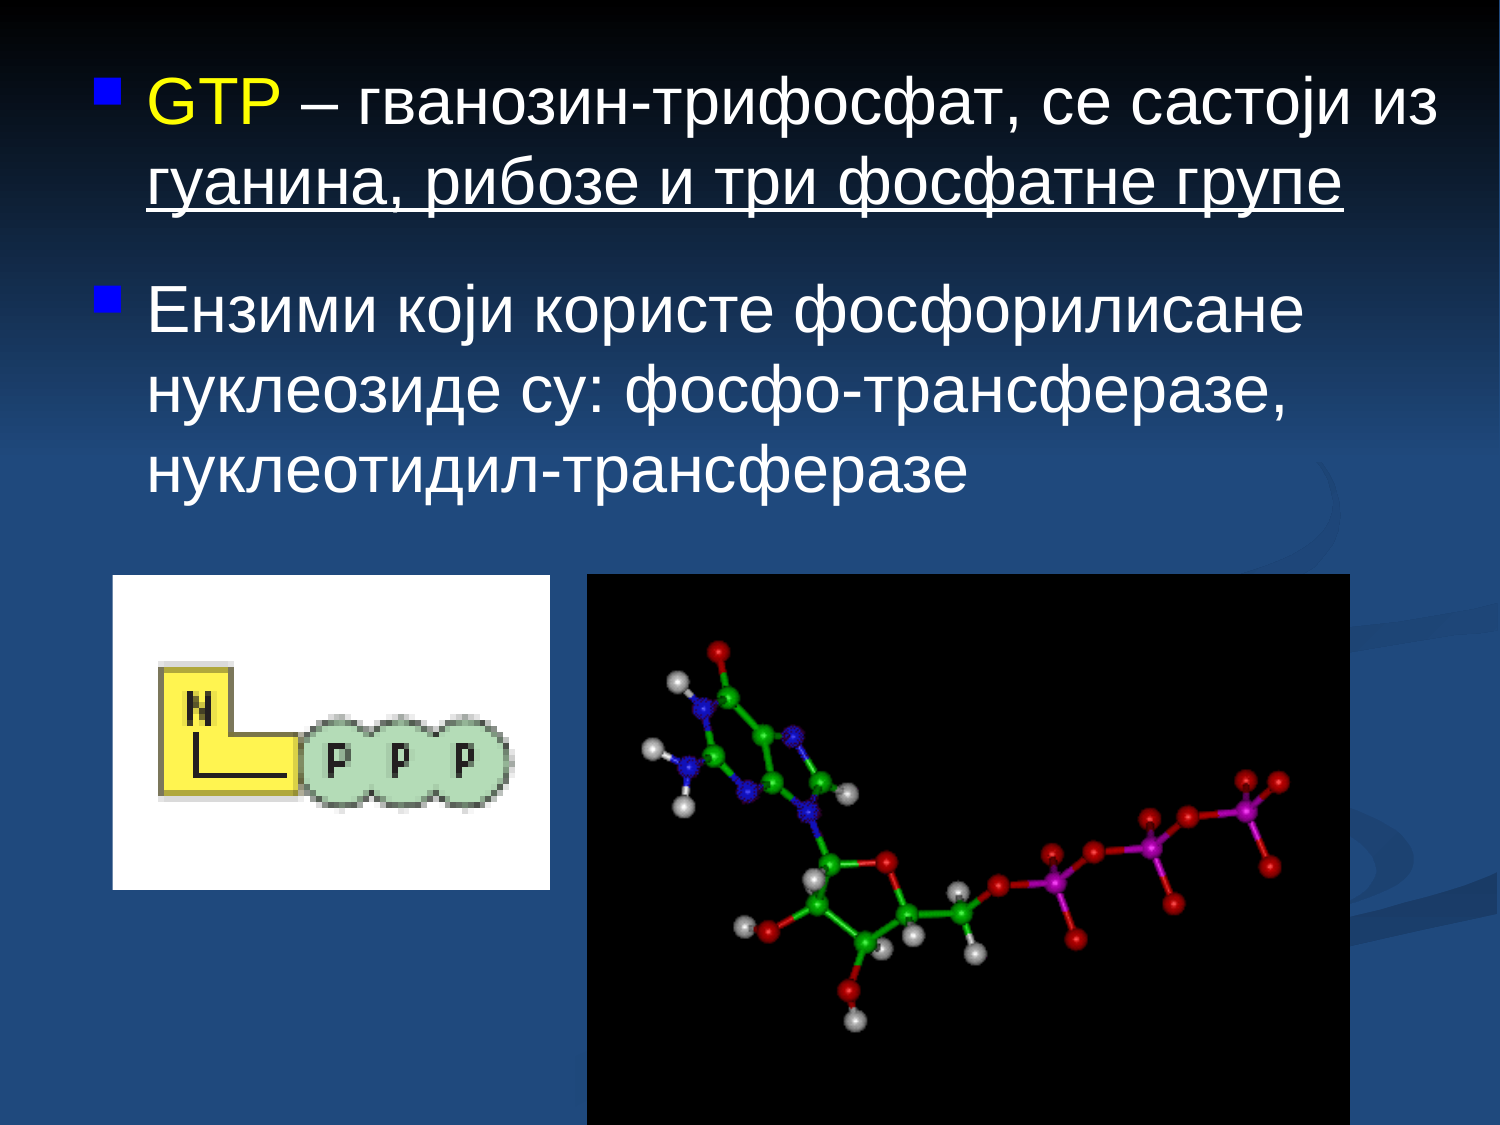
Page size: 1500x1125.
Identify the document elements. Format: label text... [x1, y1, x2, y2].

list GTP – гванозин-трифосфат, се састоји из гуанина, рибозе и три фосфатне групе Ензими који користе фосфорилисане нуклеозиде су: фосфо-трансферазе, нуклеотидил-трансферазе [75, 50, 1500, 1005]
picture [587, 574, 1351, 1125]
picture [112, 574, 551, 891]
